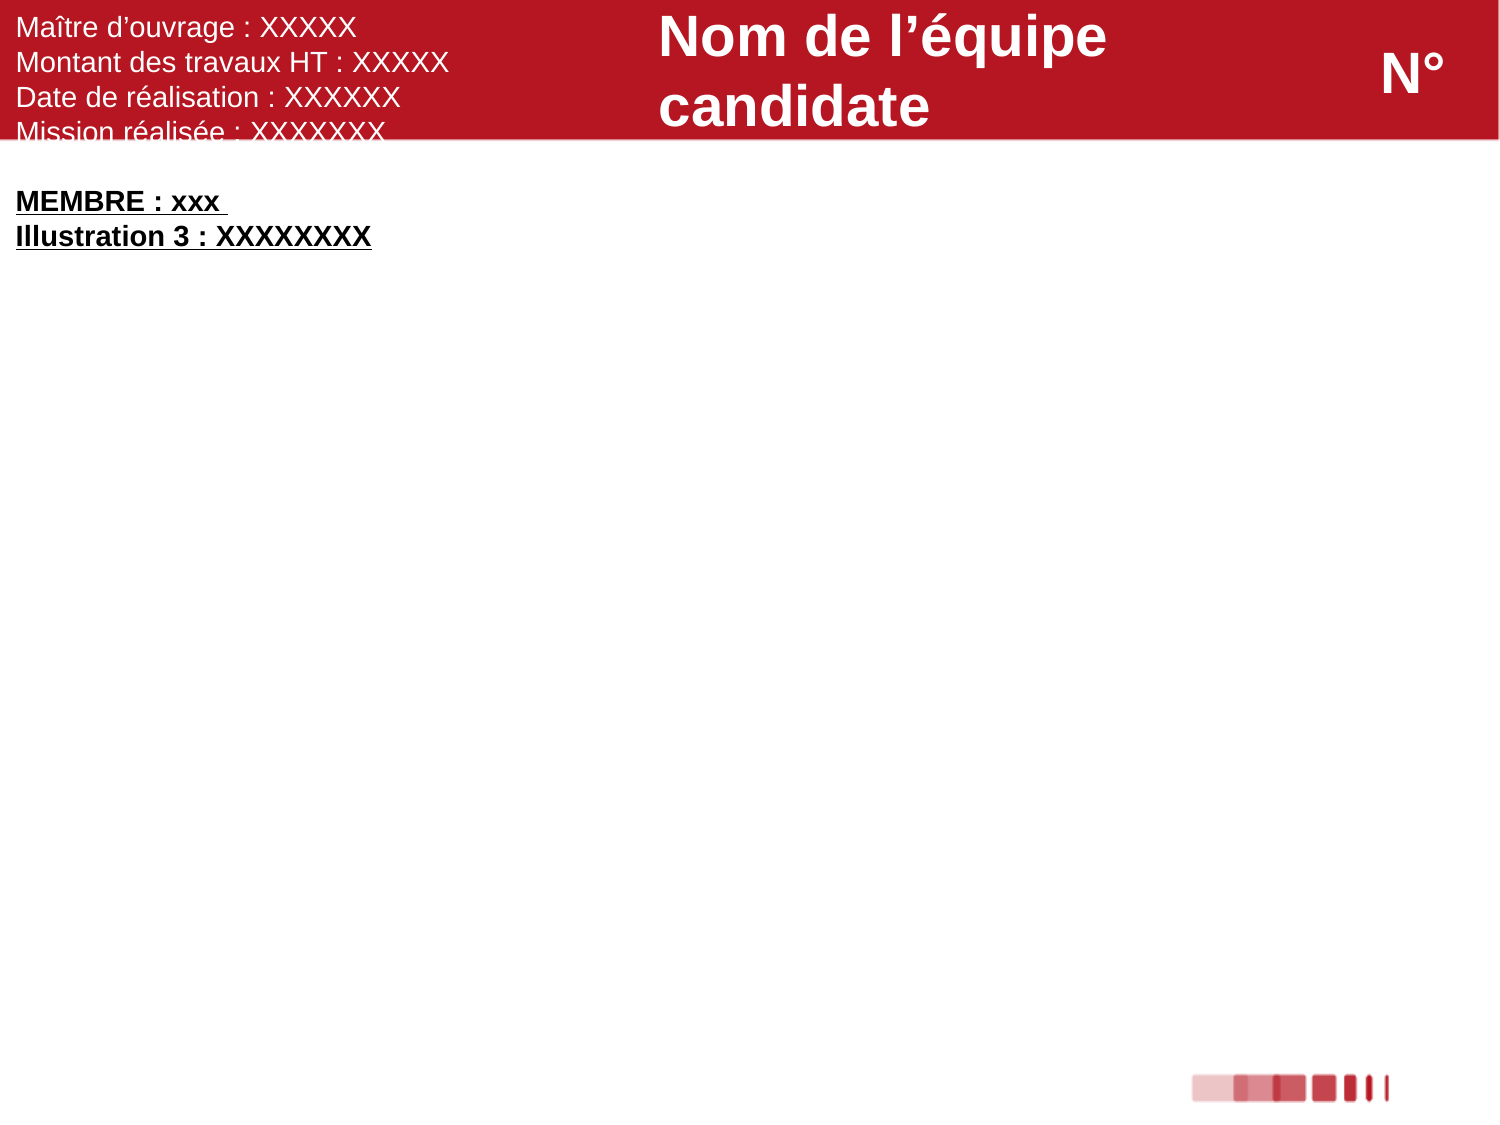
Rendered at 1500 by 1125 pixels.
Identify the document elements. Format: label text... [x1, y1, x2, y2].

text_box Nom de l’équipe candidate [643, 0, 1282, 137]
text_box Maître d’ouvrage : XXXXX Montant des travaux HT : XXXXX Date de réalisation : XXXXXX Mission réalisée : XXXXXXX MEMBRE : xxx Illustration 3 : XXXXXXXX [0, 0, 466, 261]
text_box N° [1326, 1, 1500, 139]
picture [0, 0, 1500, 1103]
